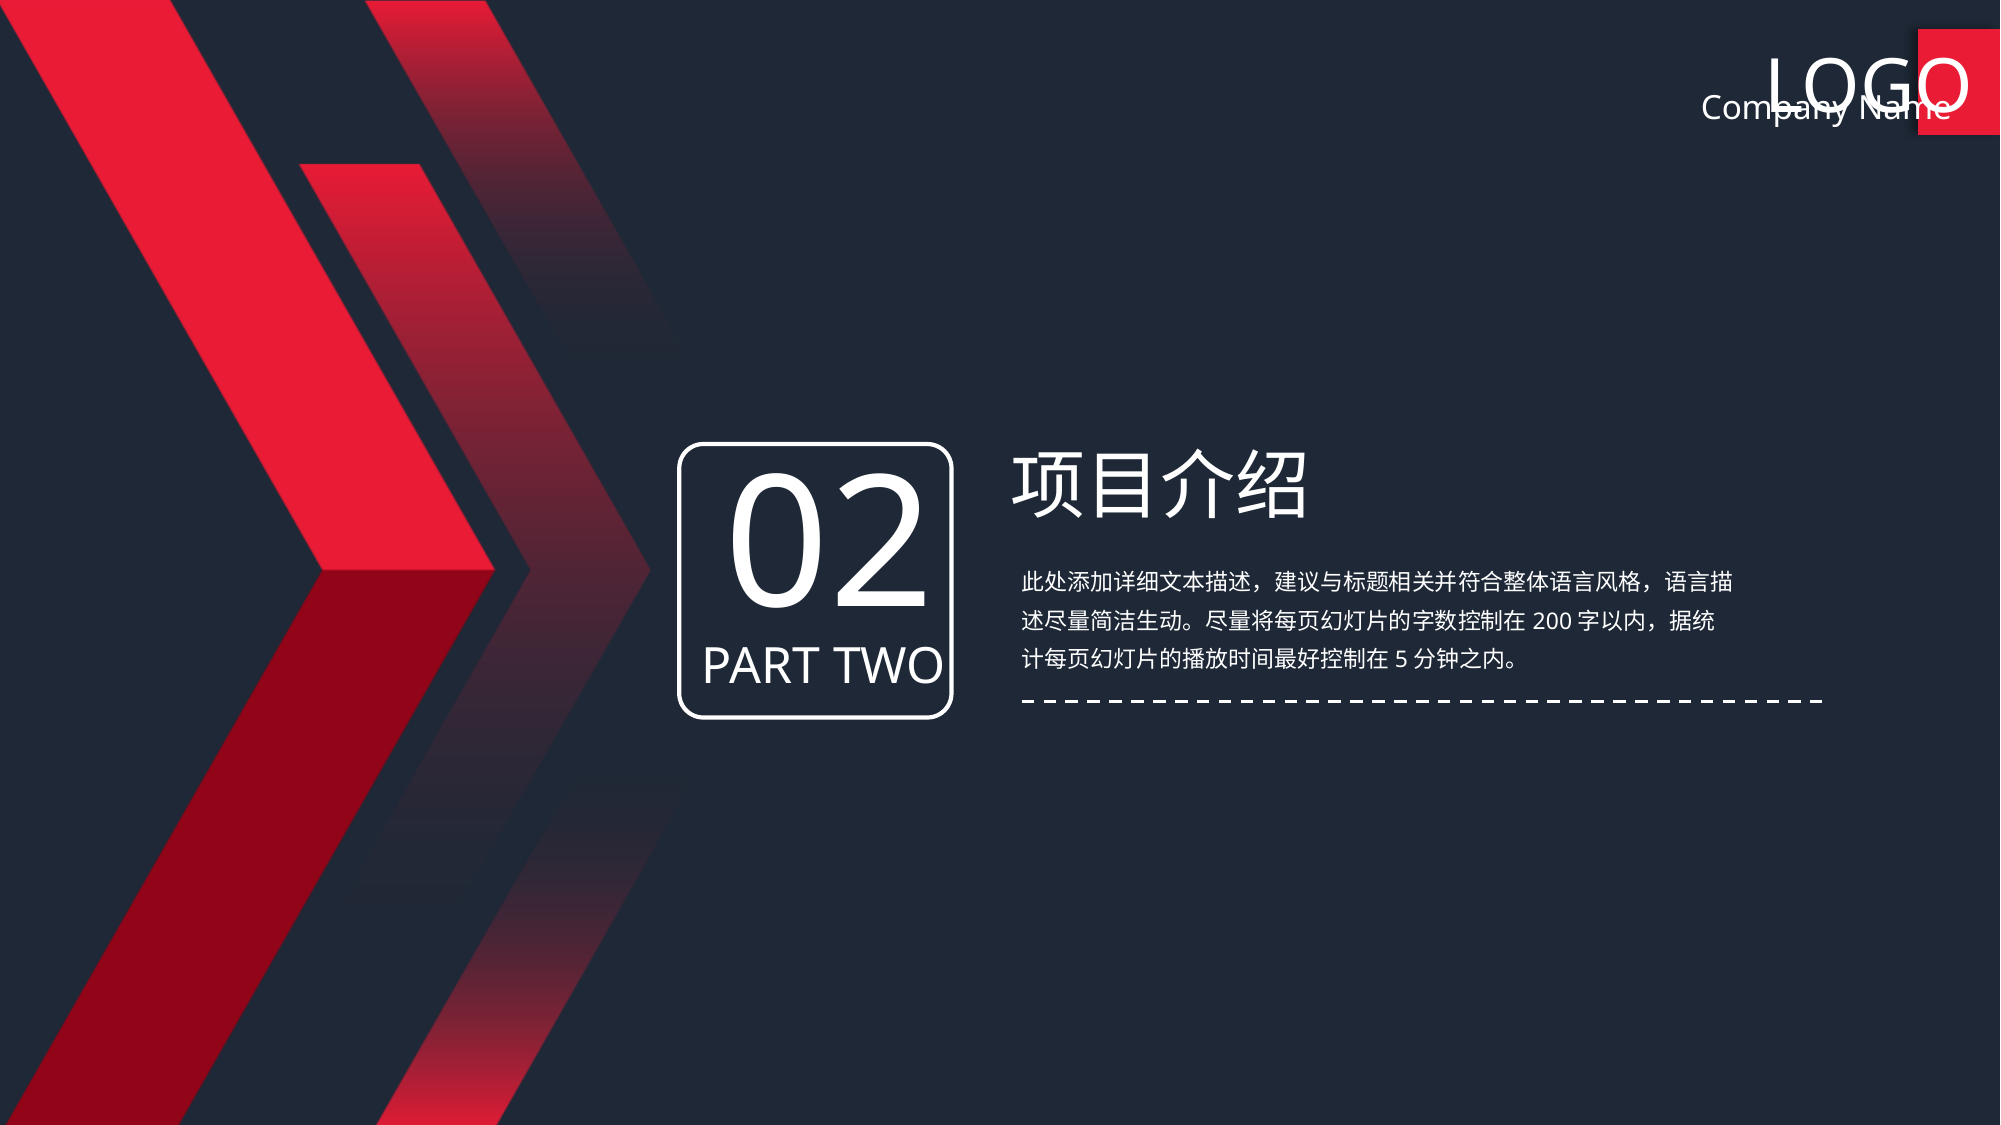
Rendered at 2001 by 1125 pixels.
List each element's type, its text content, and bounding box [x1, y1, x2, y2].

text_box [704, 0, 2000, 1125]
text_box 项目介绍 [995, 430, 1326, 536]
text_box [704, 442, 709, 626]
text_box [949, 455, 953, 626]
text_box [704, 702, 951, 719]
text_box Company Name [1666, 74, 1968, 139]
text_box 02 [709, 416, 949, 626]
picture [0, 0, 704, 1125]
text_box 此处添加详细文本描述，建议与标题相关并符合整体语言风格，语言描述尽量简洁生动。尽量将每页幻灯片的字数控制在200字以内，据统计每页幻灯片的播放时间最好控制在5分钟之内。 [1006, 549, 1752, 680]
text_box [1917, 28, 2000, 136]
text_box LOGO [1749, 30, 1989, 135]
text_box PART TWO [704, 626, 961, 702]
